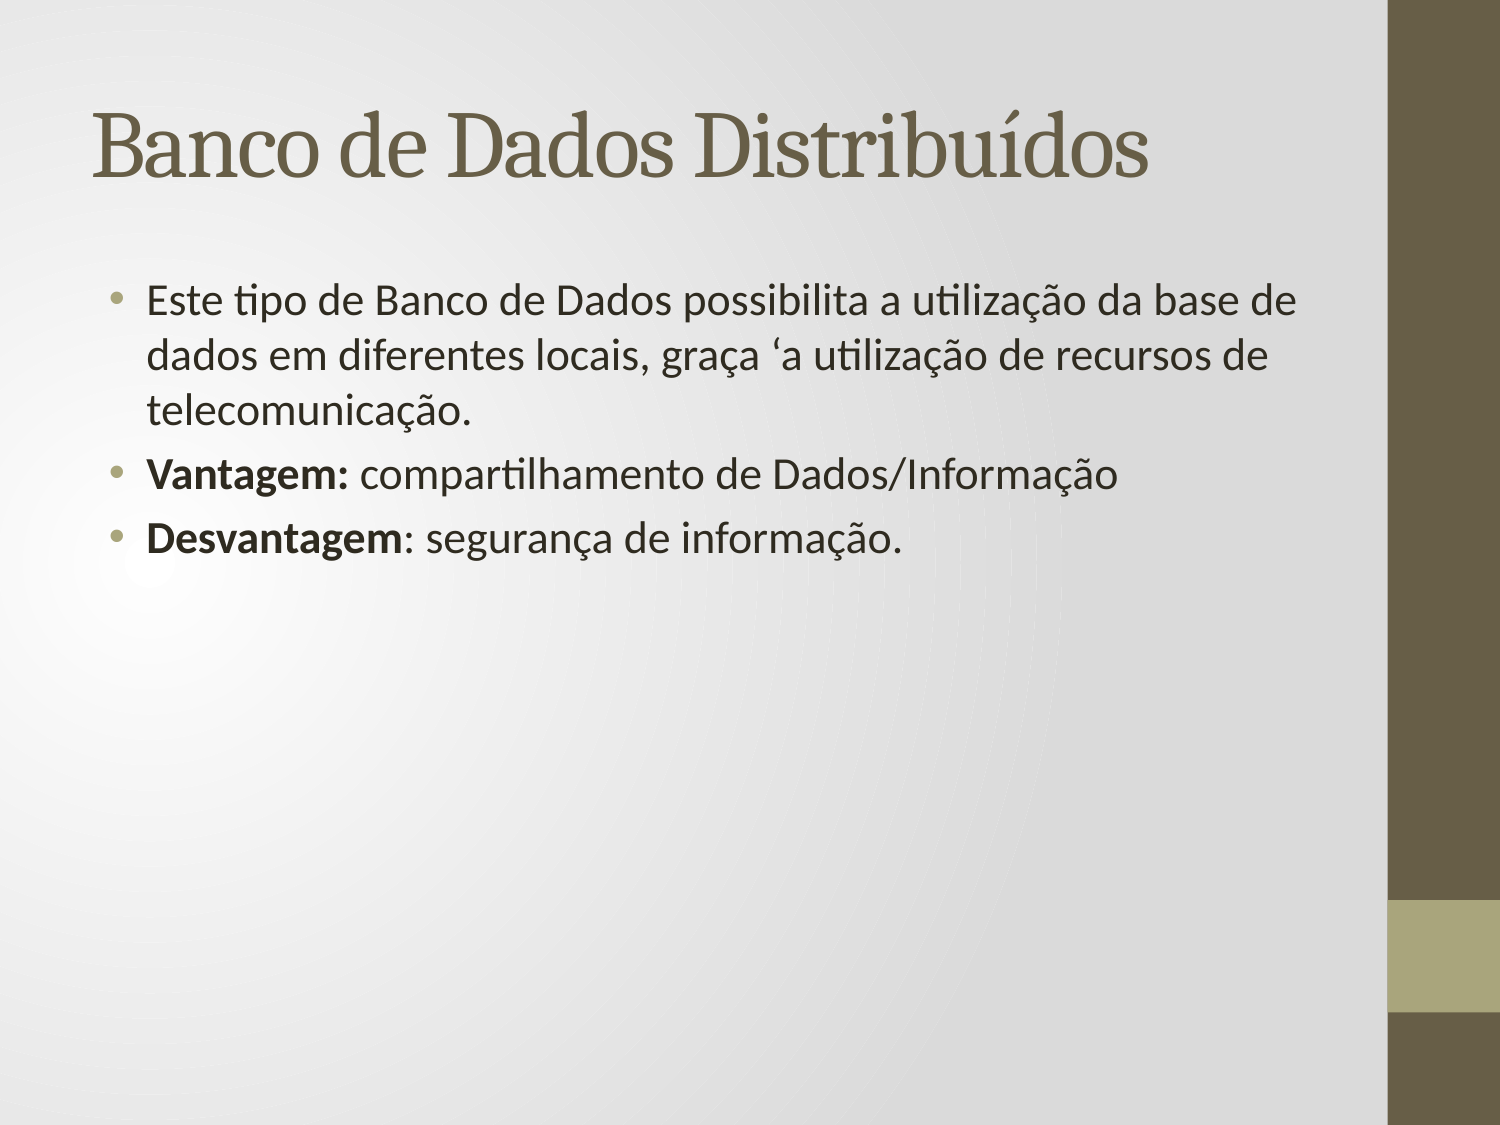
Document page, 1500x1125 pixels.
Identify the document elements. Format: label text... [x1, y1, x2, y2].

list Este tipo de Banco de Dados possibilita a utilização da base de dados em diferentes locais, graça ‘a utilização de recursos de telecomunicação. Vantagem: compartilhamento de Dados/Informação Desvantagem: segurança de informação. [75, 262, 1325, 1050]
title Banco de Dados Distribuídos [75, 45, 1325, 233]
